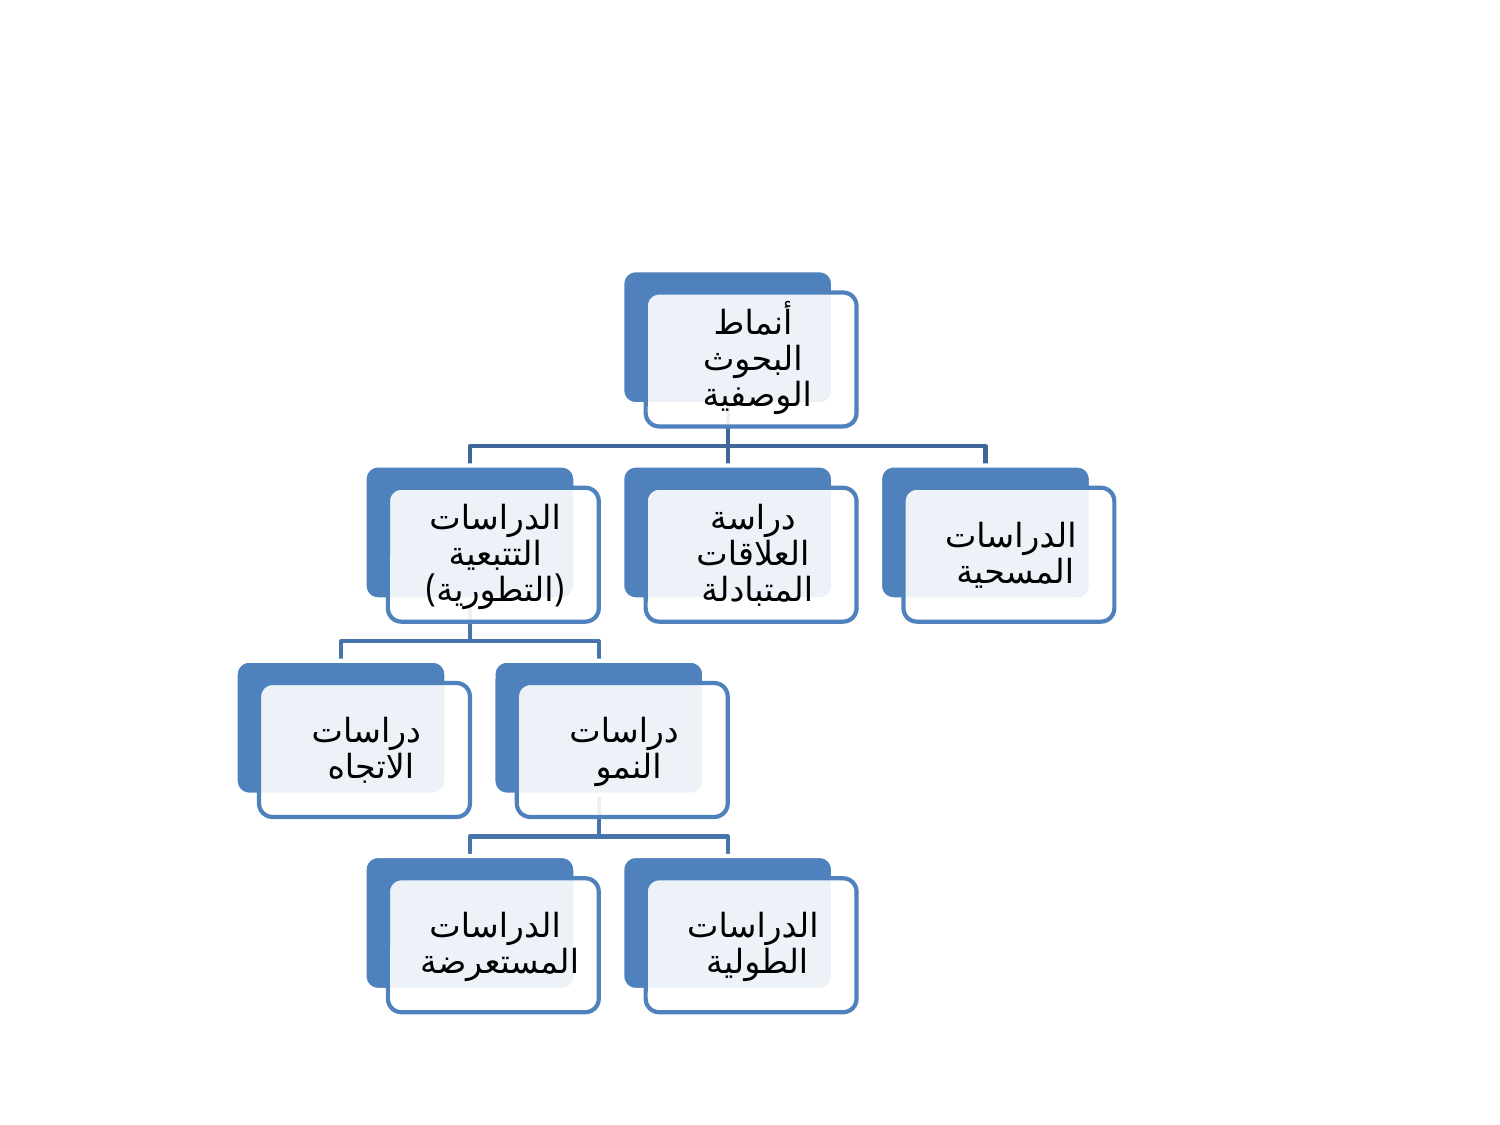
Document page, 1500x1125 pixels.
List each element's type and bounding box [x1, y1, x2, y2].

list [0, 269, 1351, 1013]
